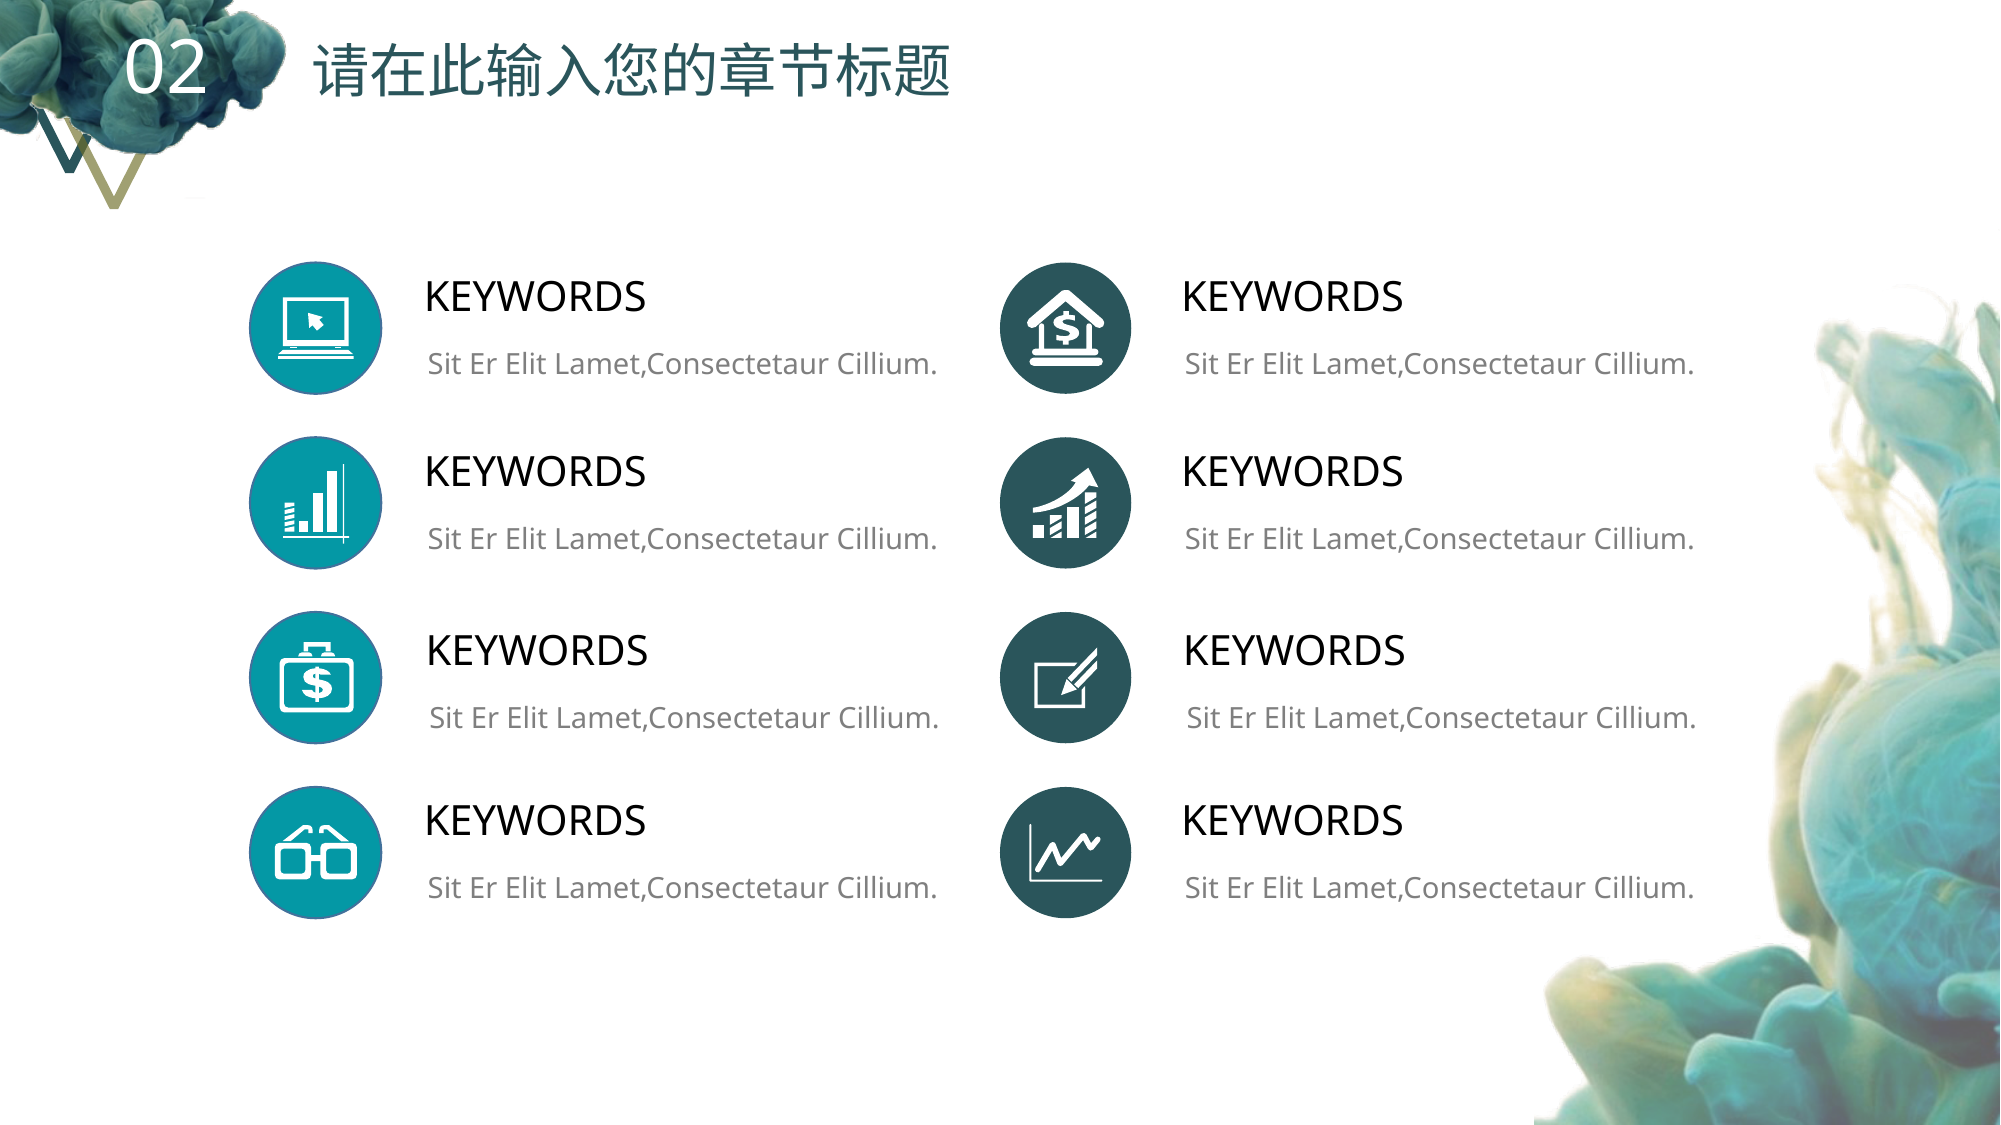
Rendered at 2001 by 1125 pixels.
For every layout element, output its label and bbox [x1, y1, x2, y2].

picture [274, 825, 357, 880]
text_box [409, 262, 1050, 913]
text_box [1050, 611, 1132, 744]
picture [279, 642, 354, 713]
text_box [1050, 262, 1132, 394]
picture [282, 463, 350, 544]
text_box [249, 786, 382, 919]
picture [1034, 647, 1098, 709]
text_box [0, 0, 1094, 207]
picture [1029, 823, 1103, 882]
picture [278, 297, 354, 359]
picture [1534, 229, 2000, 1125]
text_box [249, 611, 382, 744]
text_box [1039, 786, 1132, 919]
picture [1032, 467, 1099, 539]
text_box [249, 437, 382, 569]
picture [1027, 289, 1105, 367]
text_box [1050, 437, 1132, 569]
text_box [249, 262, 382, 394]
text_box [1166, 262, 1807, 913]
